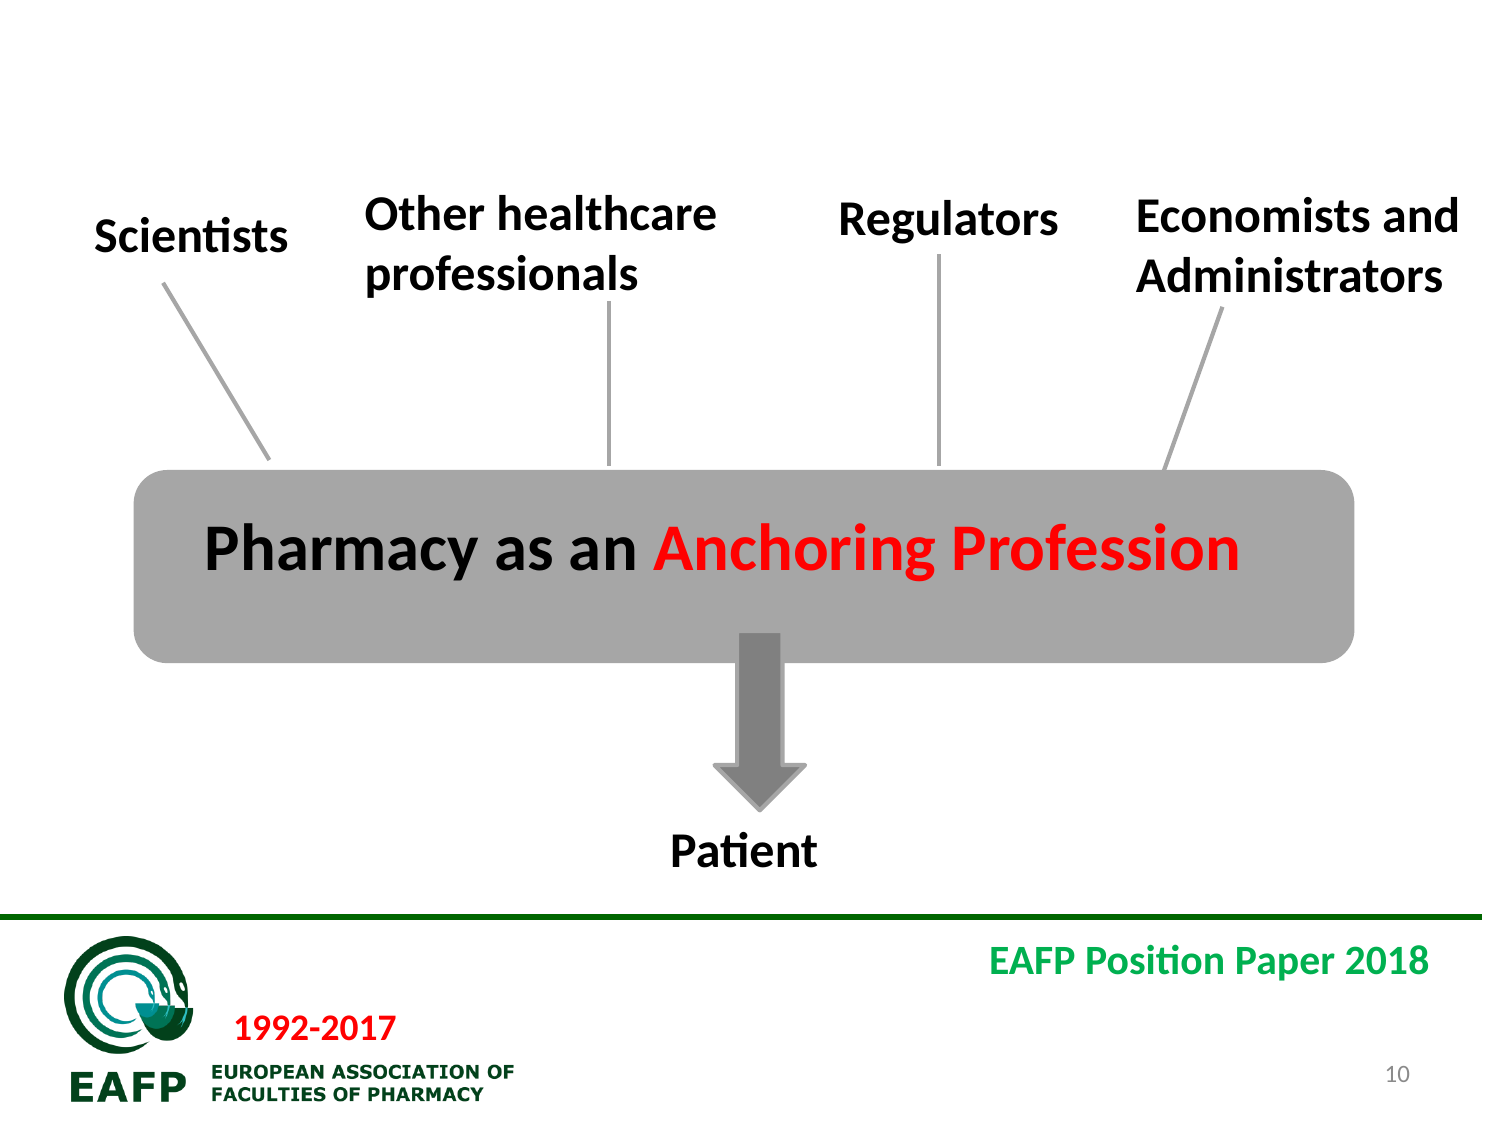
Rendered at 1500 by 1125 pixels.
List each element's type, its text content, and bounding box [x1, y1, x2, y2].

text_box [64, 936, 514, 1125]
text_box Regulators [823, 178, 1211, 254]
text_box [133, 469, 1354, 664]
text_box [712, 628, 808, 813]
text_box Scientists [79, 194, 349, 270]
text_box Other healthcare professionals [349, 172, 841, 308]
text_box Patient [655, 810, 892, 886]
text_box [162, 282, 270, 461]
list Pharmacy as an Anchoring Profession [190, 496, 1421, 632]
text_box EAFP Position Paper 2018 [974, 926, 1459, 990]
text_box [785, 632, 1355, 664]
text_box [1163, 306, 1223, 473]
text_box Economists and Administrators [1121, 175, 1500, 311]
slide_number 10 [1074, 1042, 1425, 1103]
